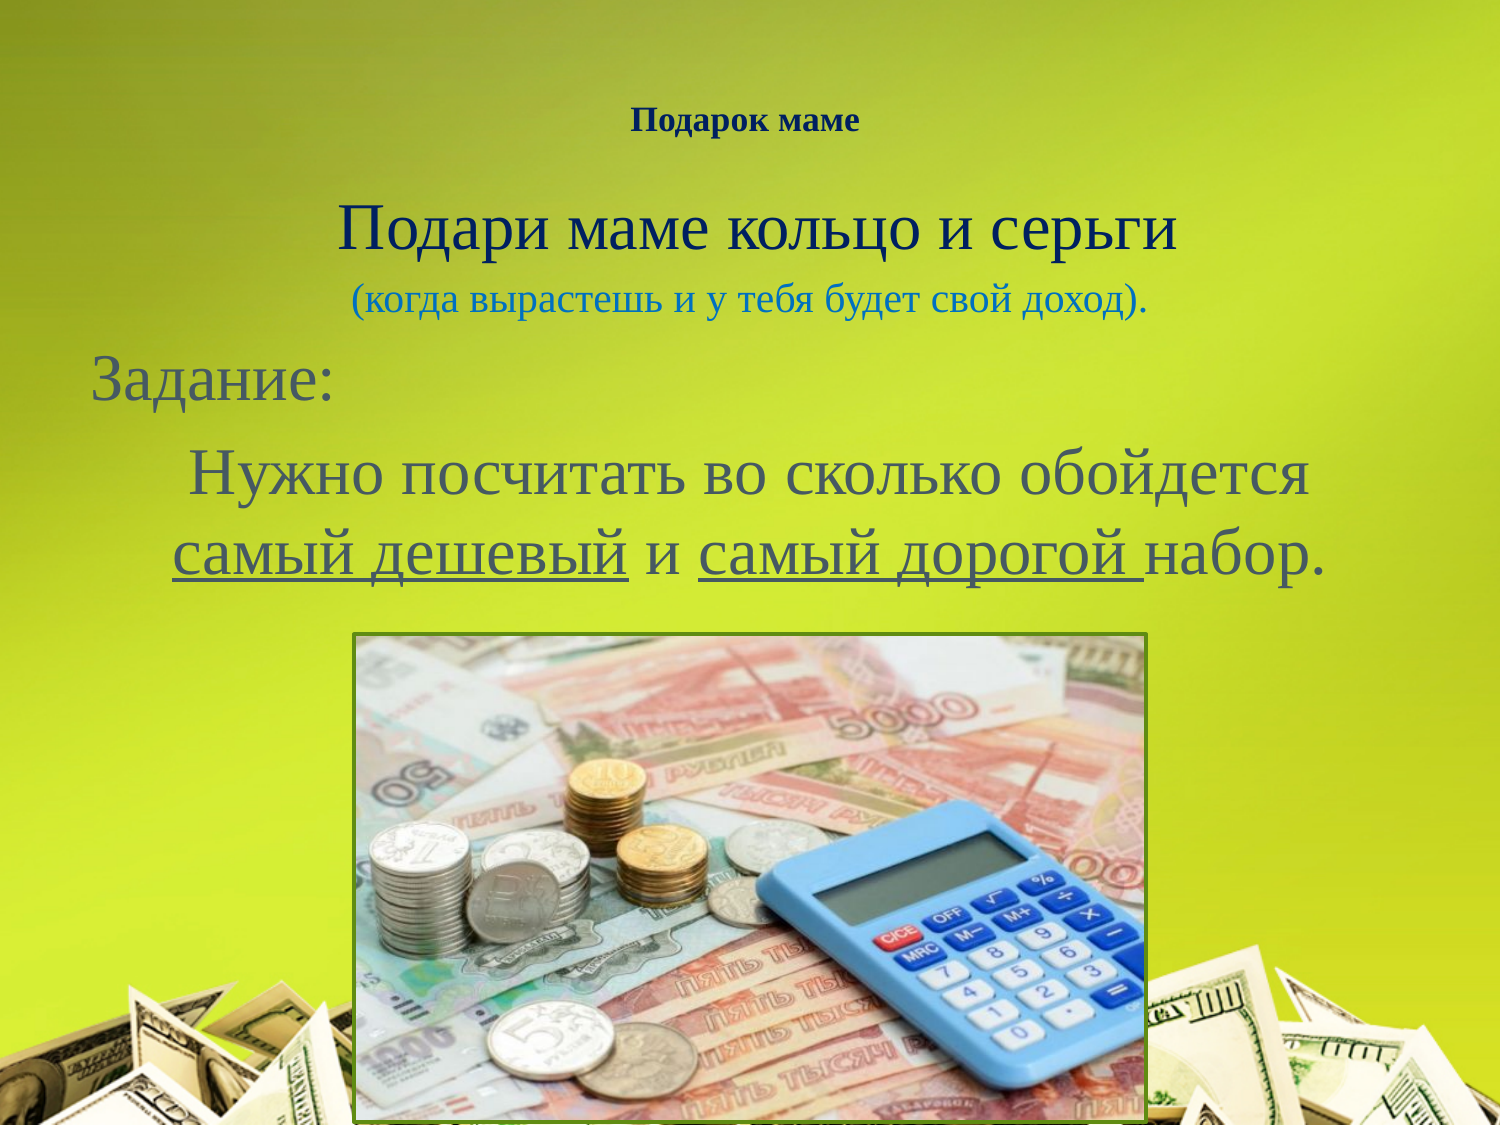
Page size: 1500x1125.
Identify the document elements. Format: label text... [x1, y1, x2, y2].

list Подари маме кольцо и серьги (когда вырастешь и у тебя будет свой доход). Задание: Нужно посчитать во сколько обойдется самый дешевый и самый дорогой набор. [75, 174, 1425, 1005]
picture [0, 0, 1500, 1125]
title Подарок маме [75, 45, 1425, 174]
